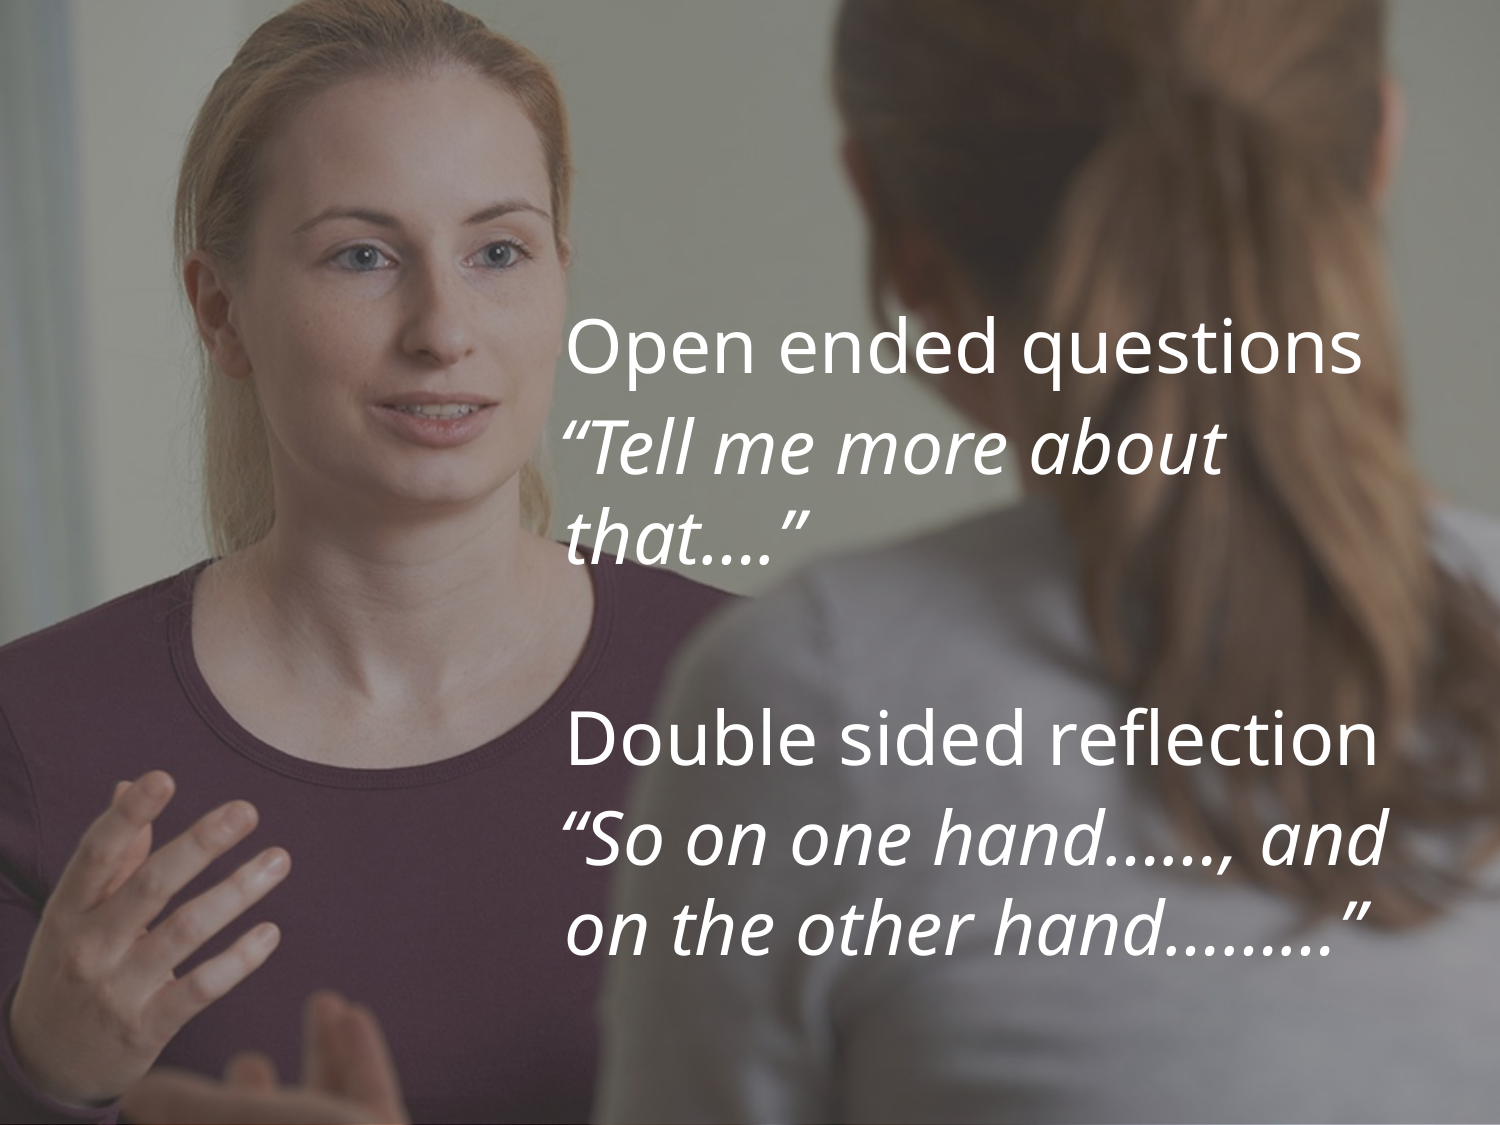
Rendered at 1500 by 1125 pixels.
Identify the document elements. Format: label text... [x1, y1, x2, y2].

text_box Open ended questions “Tell me more about that….” Double sided reflection “So on one hand……, and on the other hand………” [543, 291, 1500, 978]
